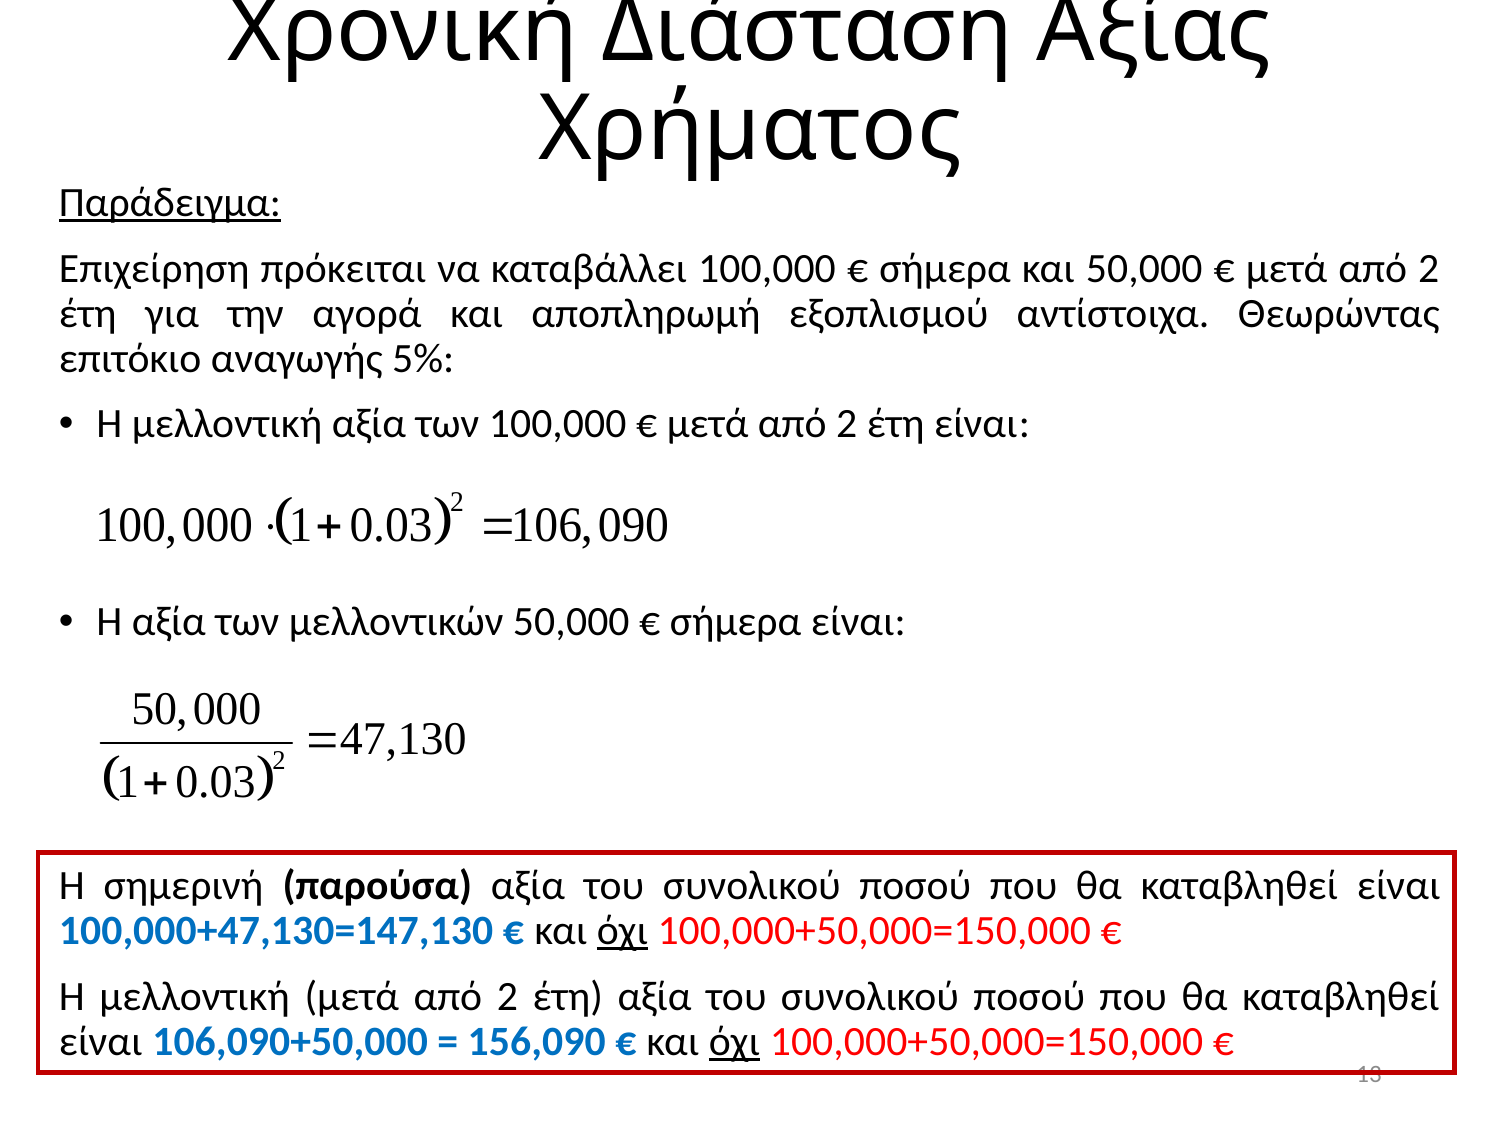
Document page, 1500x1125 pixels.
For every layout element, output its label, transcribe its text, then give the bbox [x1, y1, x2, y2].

title Χρονική Διάσταση Αξίας Χρήματος [0, 0, 1500, 161]
list Παράδειγμα: Επιχείρηση πρόκειται να καταβάλλει 100,000 € σήμερα και 50,000 € μετά από 2 έτη για την αγορά και αποπληρωμή εξοπλισμού αντίστοιχα. Θεωρώντας επιτόκιο αναγωγής 5%: Η μελλοντική αξία των 100,000 € μετά από 2 έτη είναι: Η αξία των μελλοντικών 50,000 € σήμερα είναι: Η σημερινή (παρούσα) αξία του συνολικού ποσού που θα καταβληθεί είναι 100,000+47,130=147,130 € και όχι 100,000+50,000=150,000 € Η μελλοντική (μετά από 2 έτη) αξία του συνολικού ποσού που θα καταβληθεί είναι 106,090+50,000 = 156,090 € και όχι 100,000+50,000=150,000 € [44, 172, 1456, 851]
picture [92, 680, 475, 824]
slide_number 13 [1059, 1074, 1397, 1103]
text_box [37, 851, 1456, 1074]
picture [92, 479, 677, 570]
